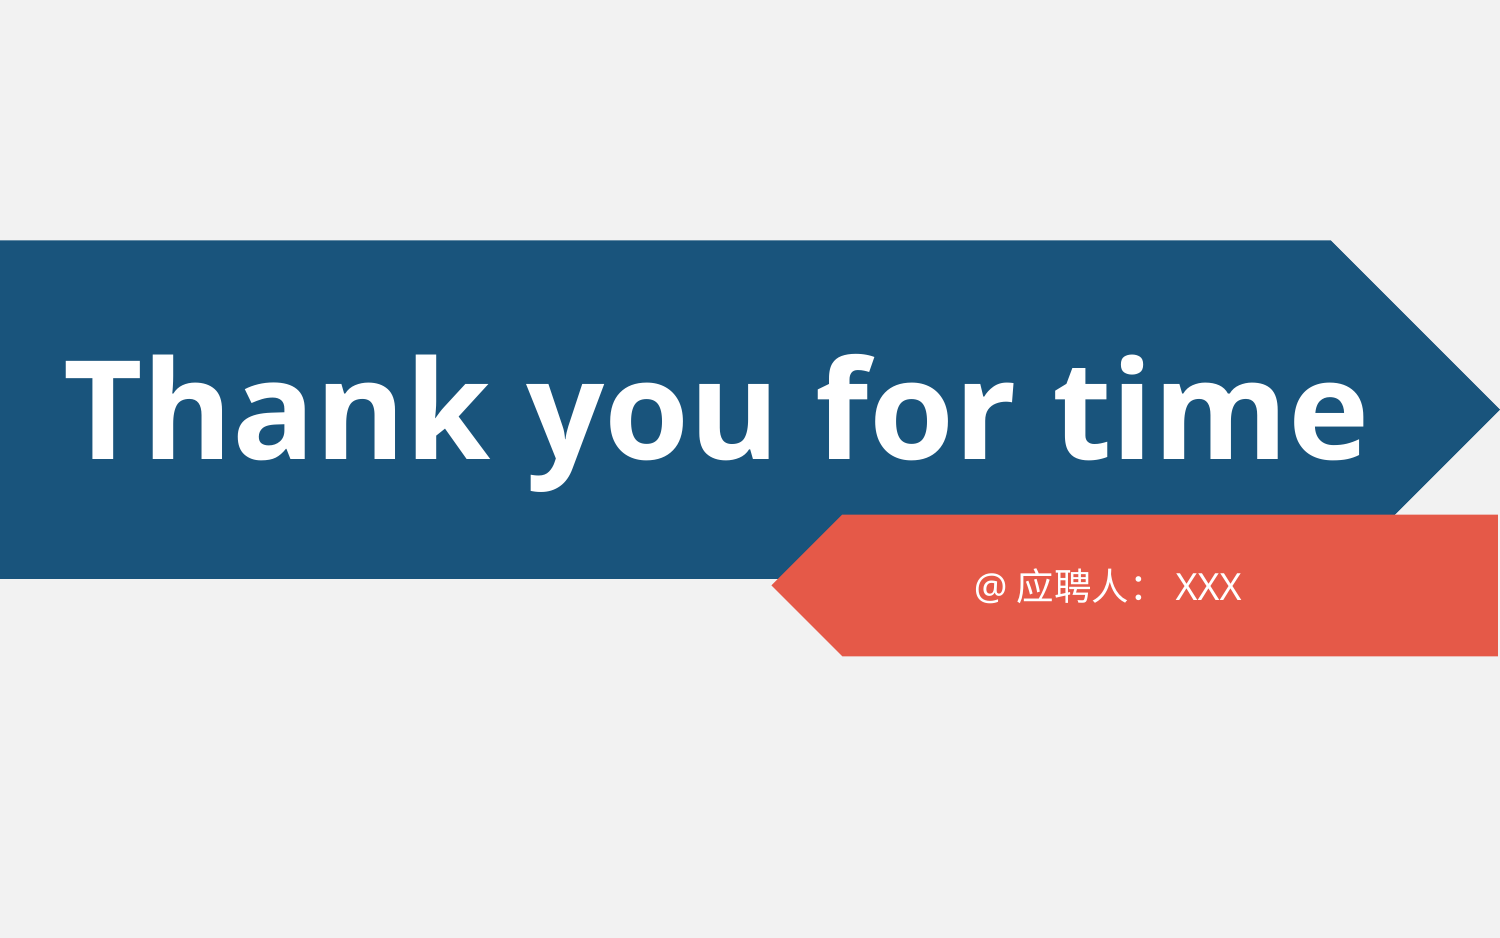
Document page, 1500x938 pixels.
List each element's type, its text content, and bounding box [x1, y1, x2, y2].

text_box [0, 238, 1500, 581]
text_box @应聘人：XXX [959, 555, 1257, 616]
text_box Thank you for time [48, 315, 1386, 495]
text_box [769, 512, 1500, 659]
